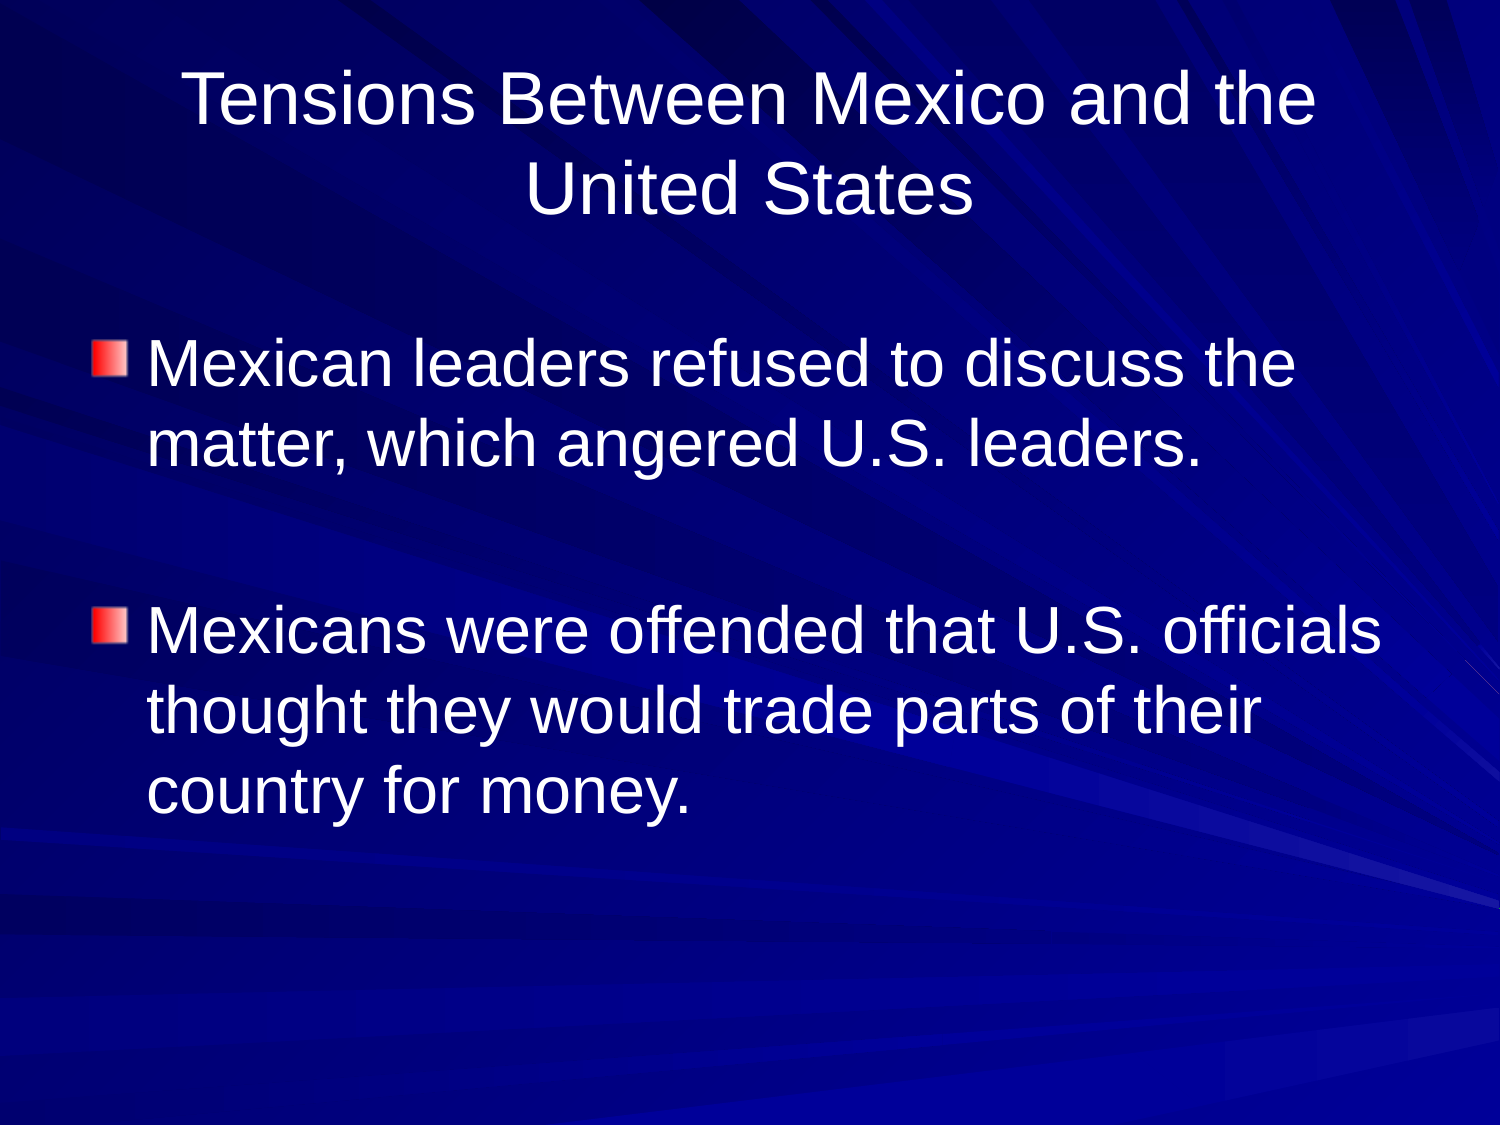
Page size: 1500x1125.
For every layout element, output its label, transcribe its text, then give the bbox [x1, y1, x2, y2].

title Tensions Between Mexico and the United States [74, 45, 1426, 234]
picture [90, 605, 132, 648]
list Mexican leaders refused to discuss the matter, which angered U.S. leaders. Mexicans were offended that U.S. officials thought they would trade parts of their country for money. [74, 312, 1426, 1056]
picture [90, 338, 132, 381]
